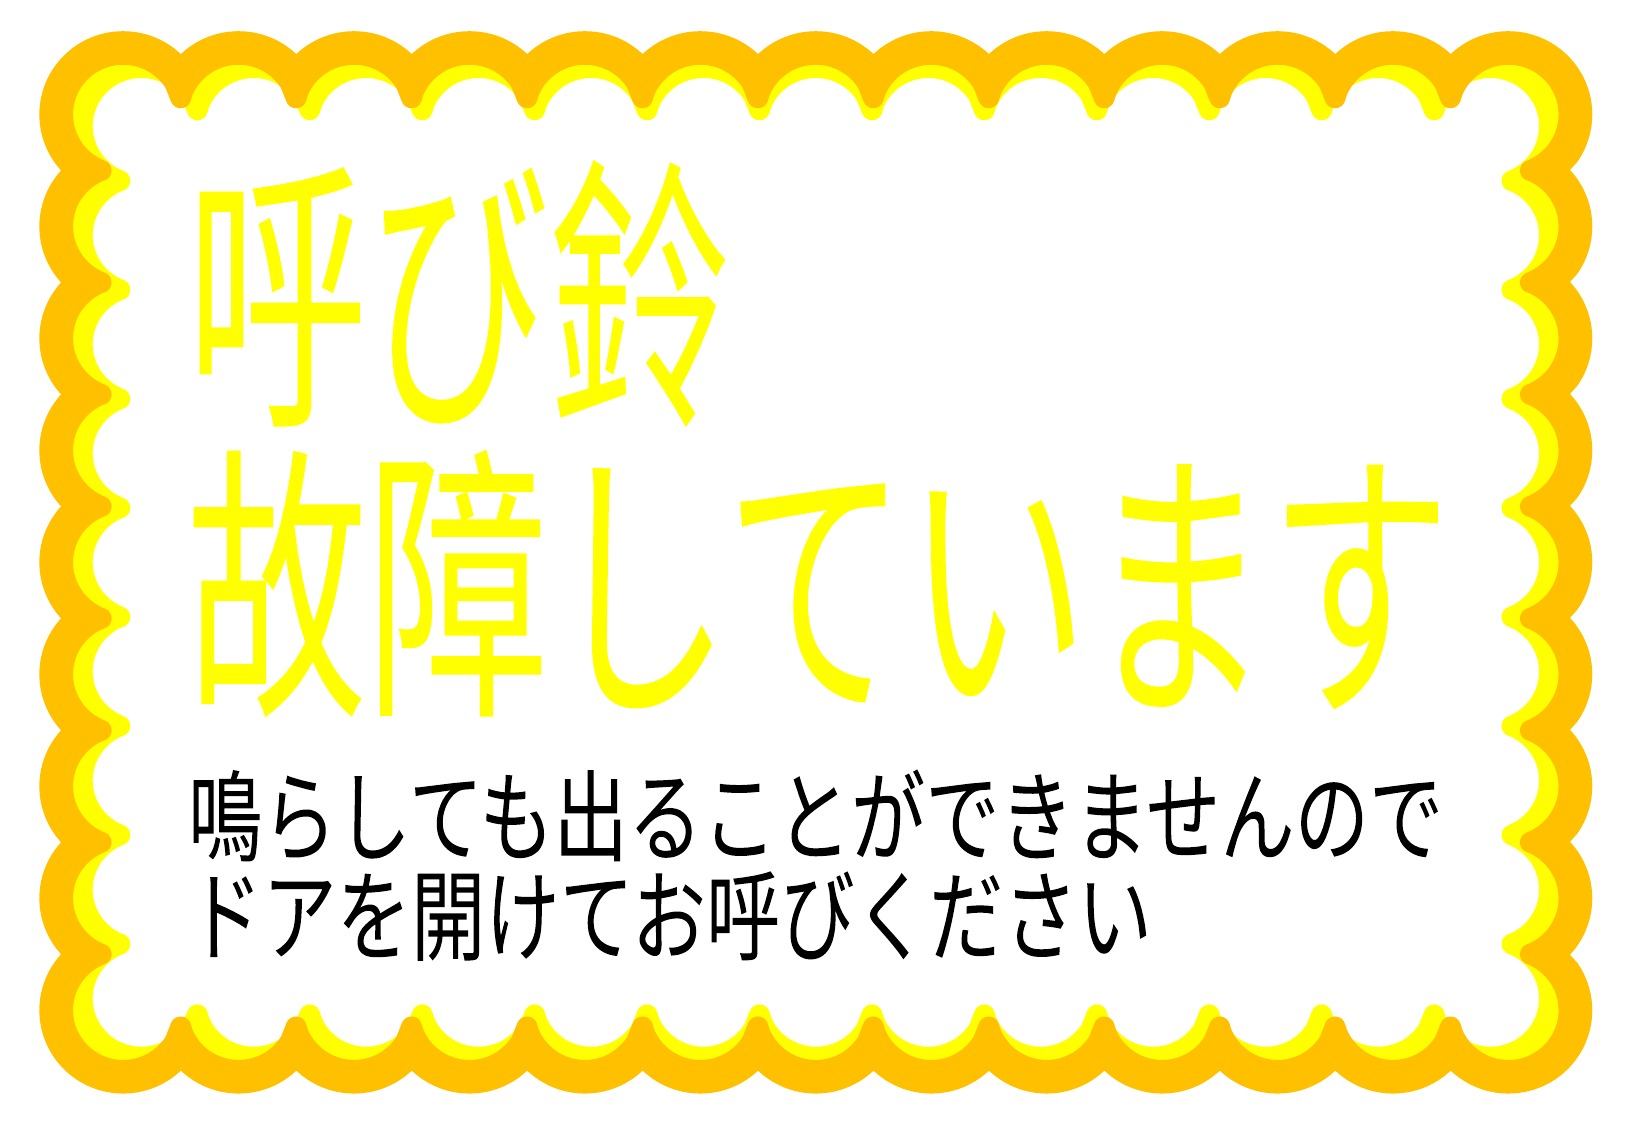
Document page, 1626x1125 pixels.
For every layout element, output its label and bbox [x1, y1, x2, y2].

text_box [294, 0, 1337, 1125]
